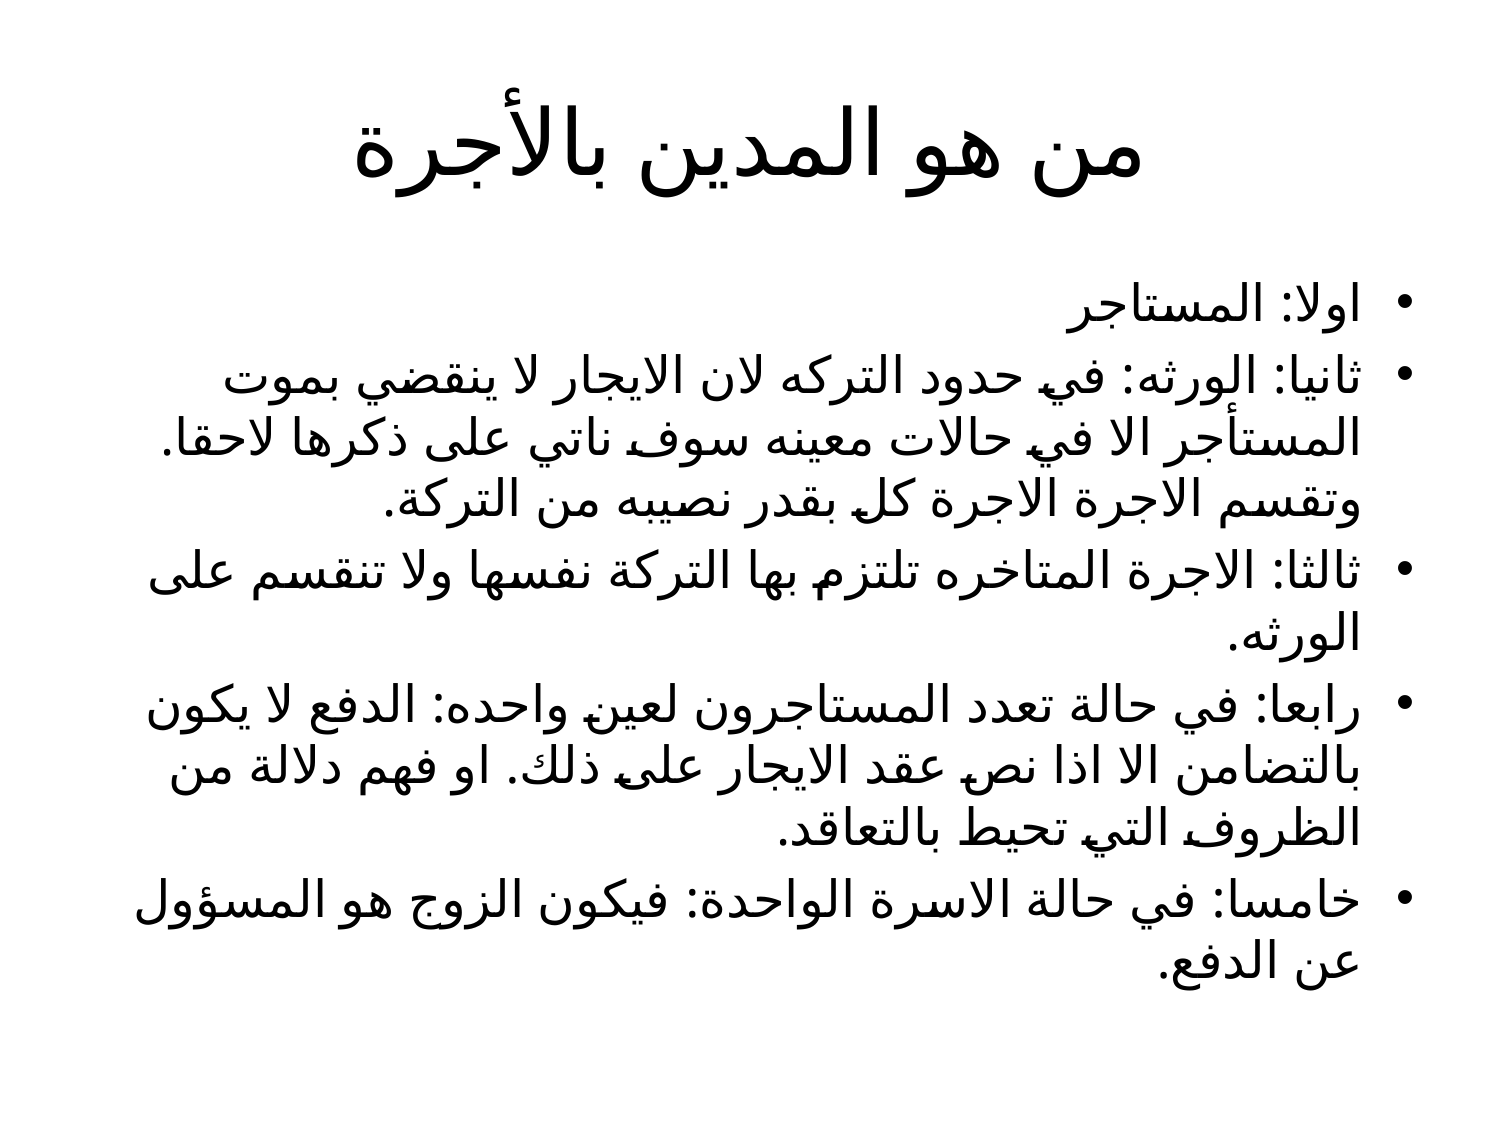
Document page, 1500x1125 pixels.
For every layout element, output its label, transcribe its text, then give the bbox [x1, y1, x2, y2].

list اولا: المستاجر ثانيا: الورثه: في حدود التركه لان الايجار لا ينقضي بموت المستأجر الا في حالات معينه سوف ناتي على ذكرها لاحقا. وتقسم الاجرة الاجرة كل بقدر نصيبه من التركة. ثالثا: الاجرة المتاخره تلتزم بها التركة نفسها ولا تنقسم على الورثه. رابعا: في حالة تعدد المستاجرون لعين واحده: الدفع لا يكون بالتضامن الا اذا نص عقد الايجار على ذلك. او فهم دلالة من الظروف التي تحيط بالتعاقد. خامسا: في حالة الاسرة الواحدة: فيكون الزوج هو المسؤول عن الدفع. [75, 262, 1425, 1005]
title من هو المدين بالأجرة [75, 45, 1425, 233]
